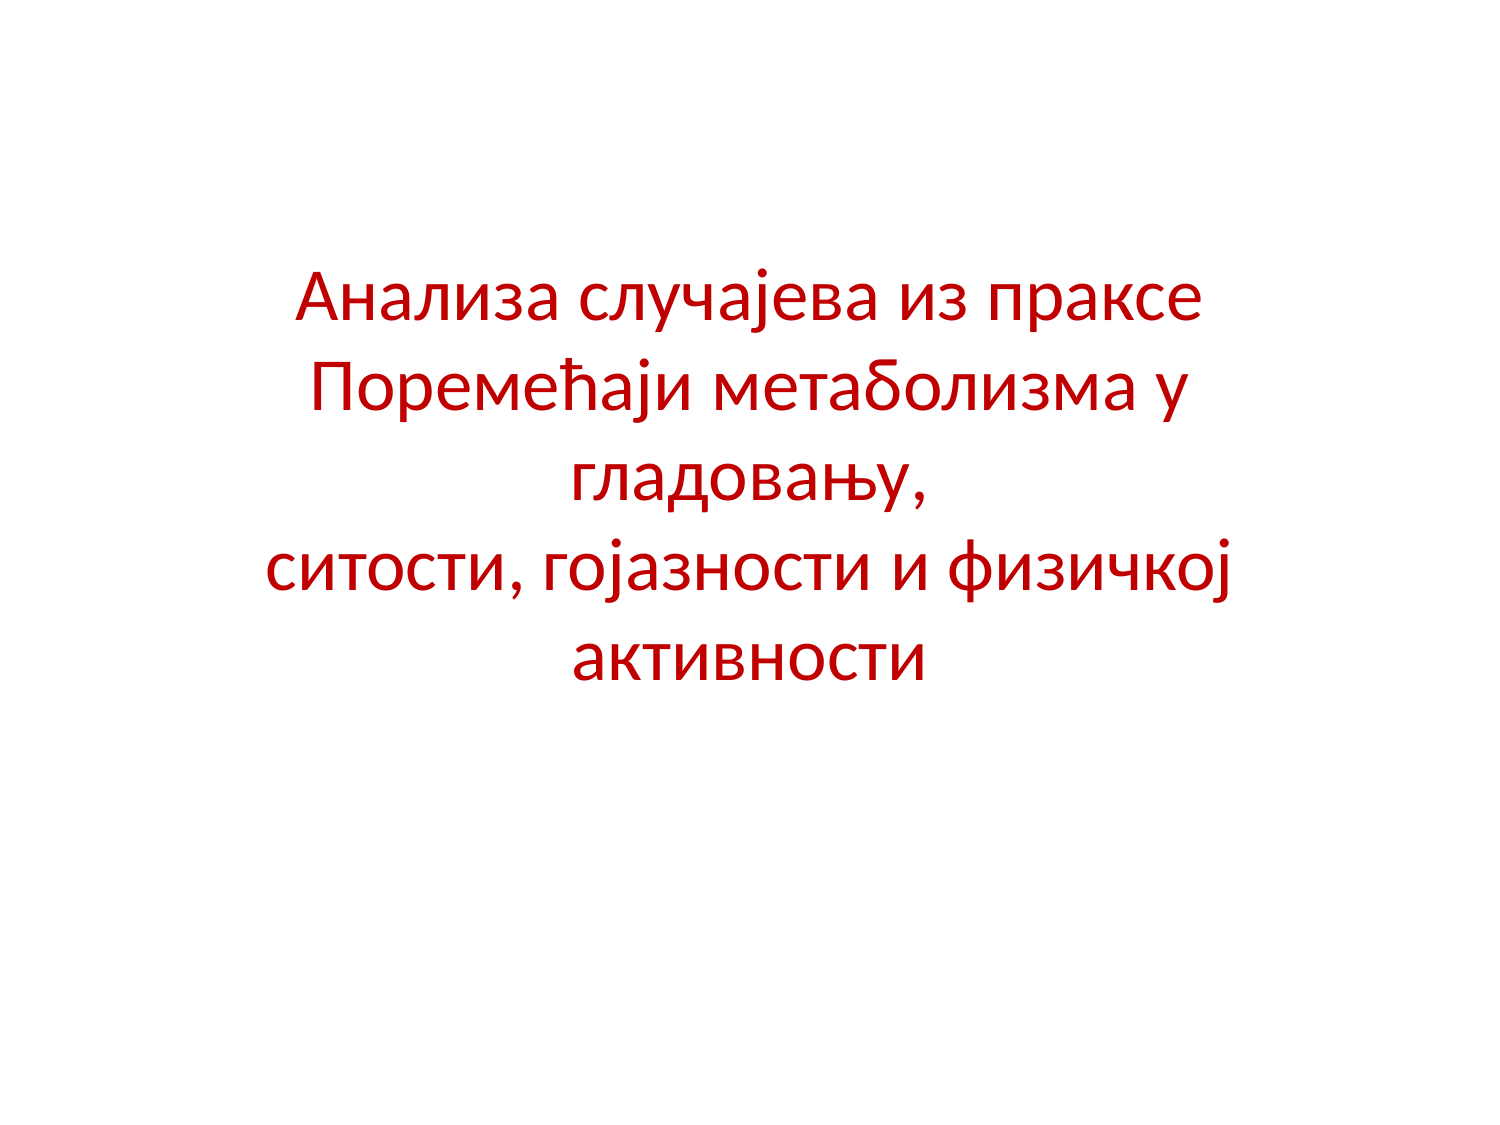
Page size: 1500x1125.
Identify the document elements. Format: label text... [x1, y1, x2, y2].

title Анализа случајева из праксе Поремећаји метаболизма у гладовању, ситости, гојазности и физичкој активности [112, 349, 1388, 591]
